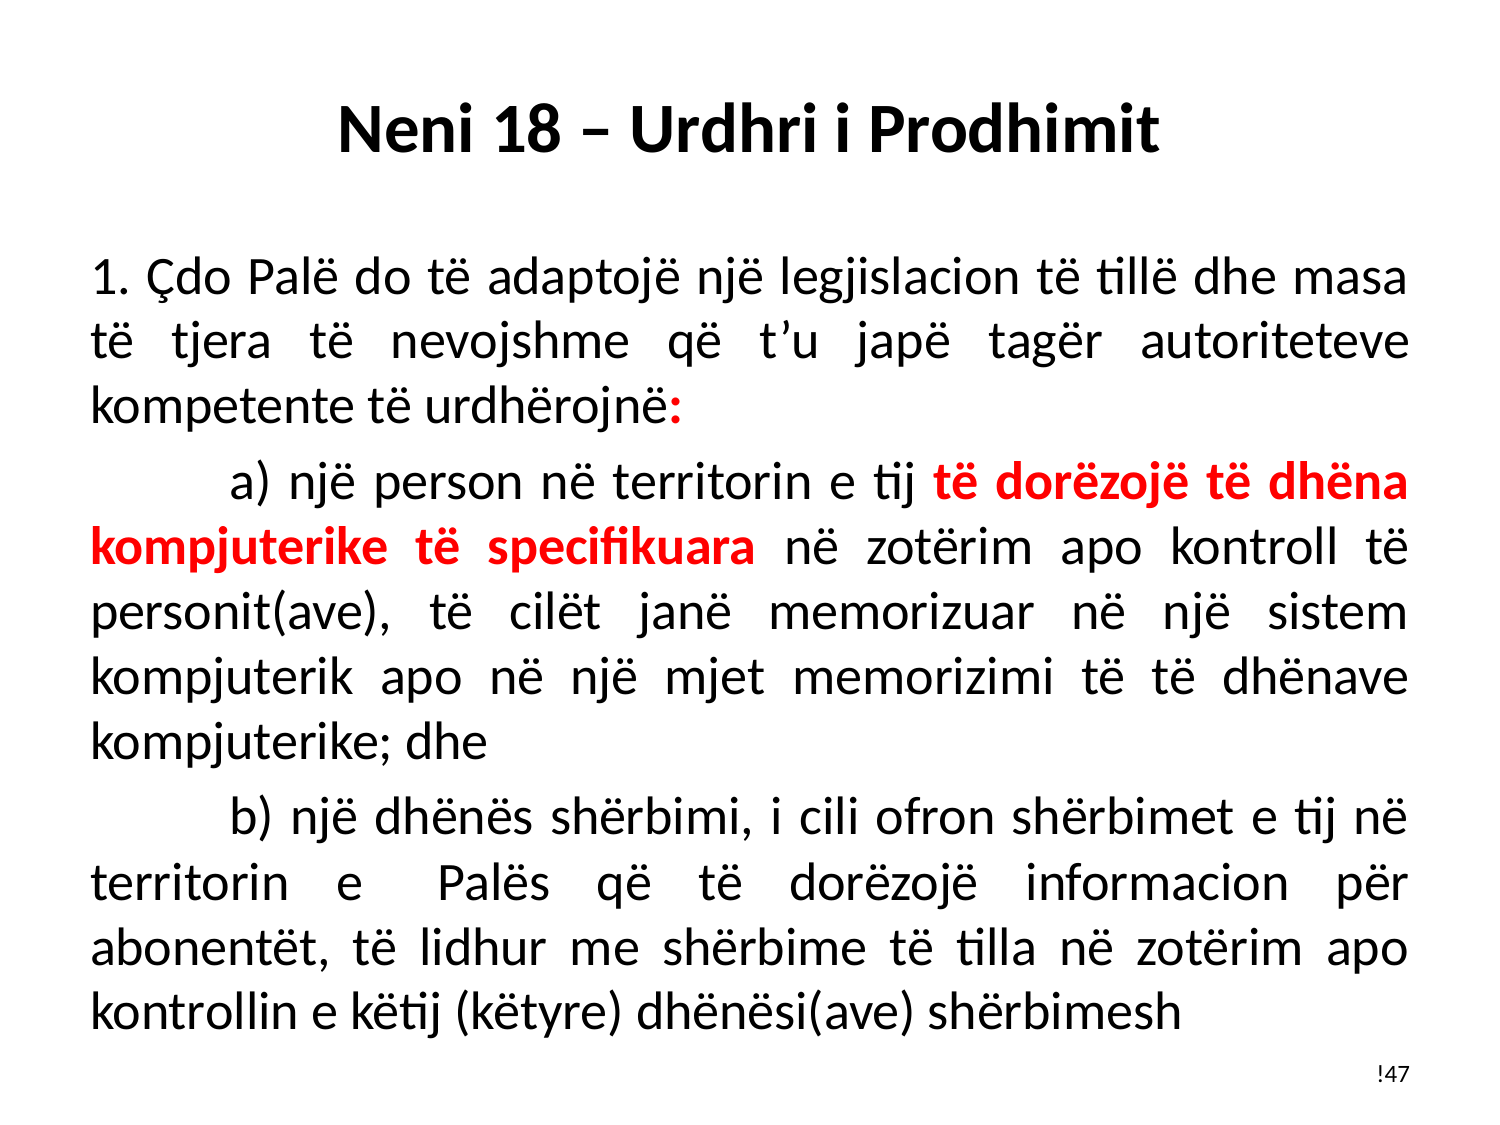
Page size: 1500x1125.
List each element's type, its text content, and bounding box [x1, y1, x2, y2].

slide_number !47 [1074, 1042, 1425, 1103]
list 1. Çdo Palë do të adaptojë një legjislacion të tillë dhe masa të tjera të nevojshme që t’u japë tagër autoriteteve kompetente të urdhërojnë: a) një person në territorin e tij të dorëzojë të dhëna kompjuterike të specifikuara në zotërim apo kontroll të personit(ave), të cilët janë memorizuar në një sistem kompjuterik apo në një mjet memorizimi të të dhënave kompjuterike; dhe b) një dhënës shërbimi, i cili ofron shërbimet e tij në territorin e Palës që të dorëzojë informacion për abonentët, të lidhur me shërbime të tilla në zotërim apo kontrollin e këtij (këtyre) dhënësi(ave) shërbimesh [74, 232, 1426, 1053]
title Neni 18 – Urdhri i Prodhimit [74, 44, 1426, 204]
